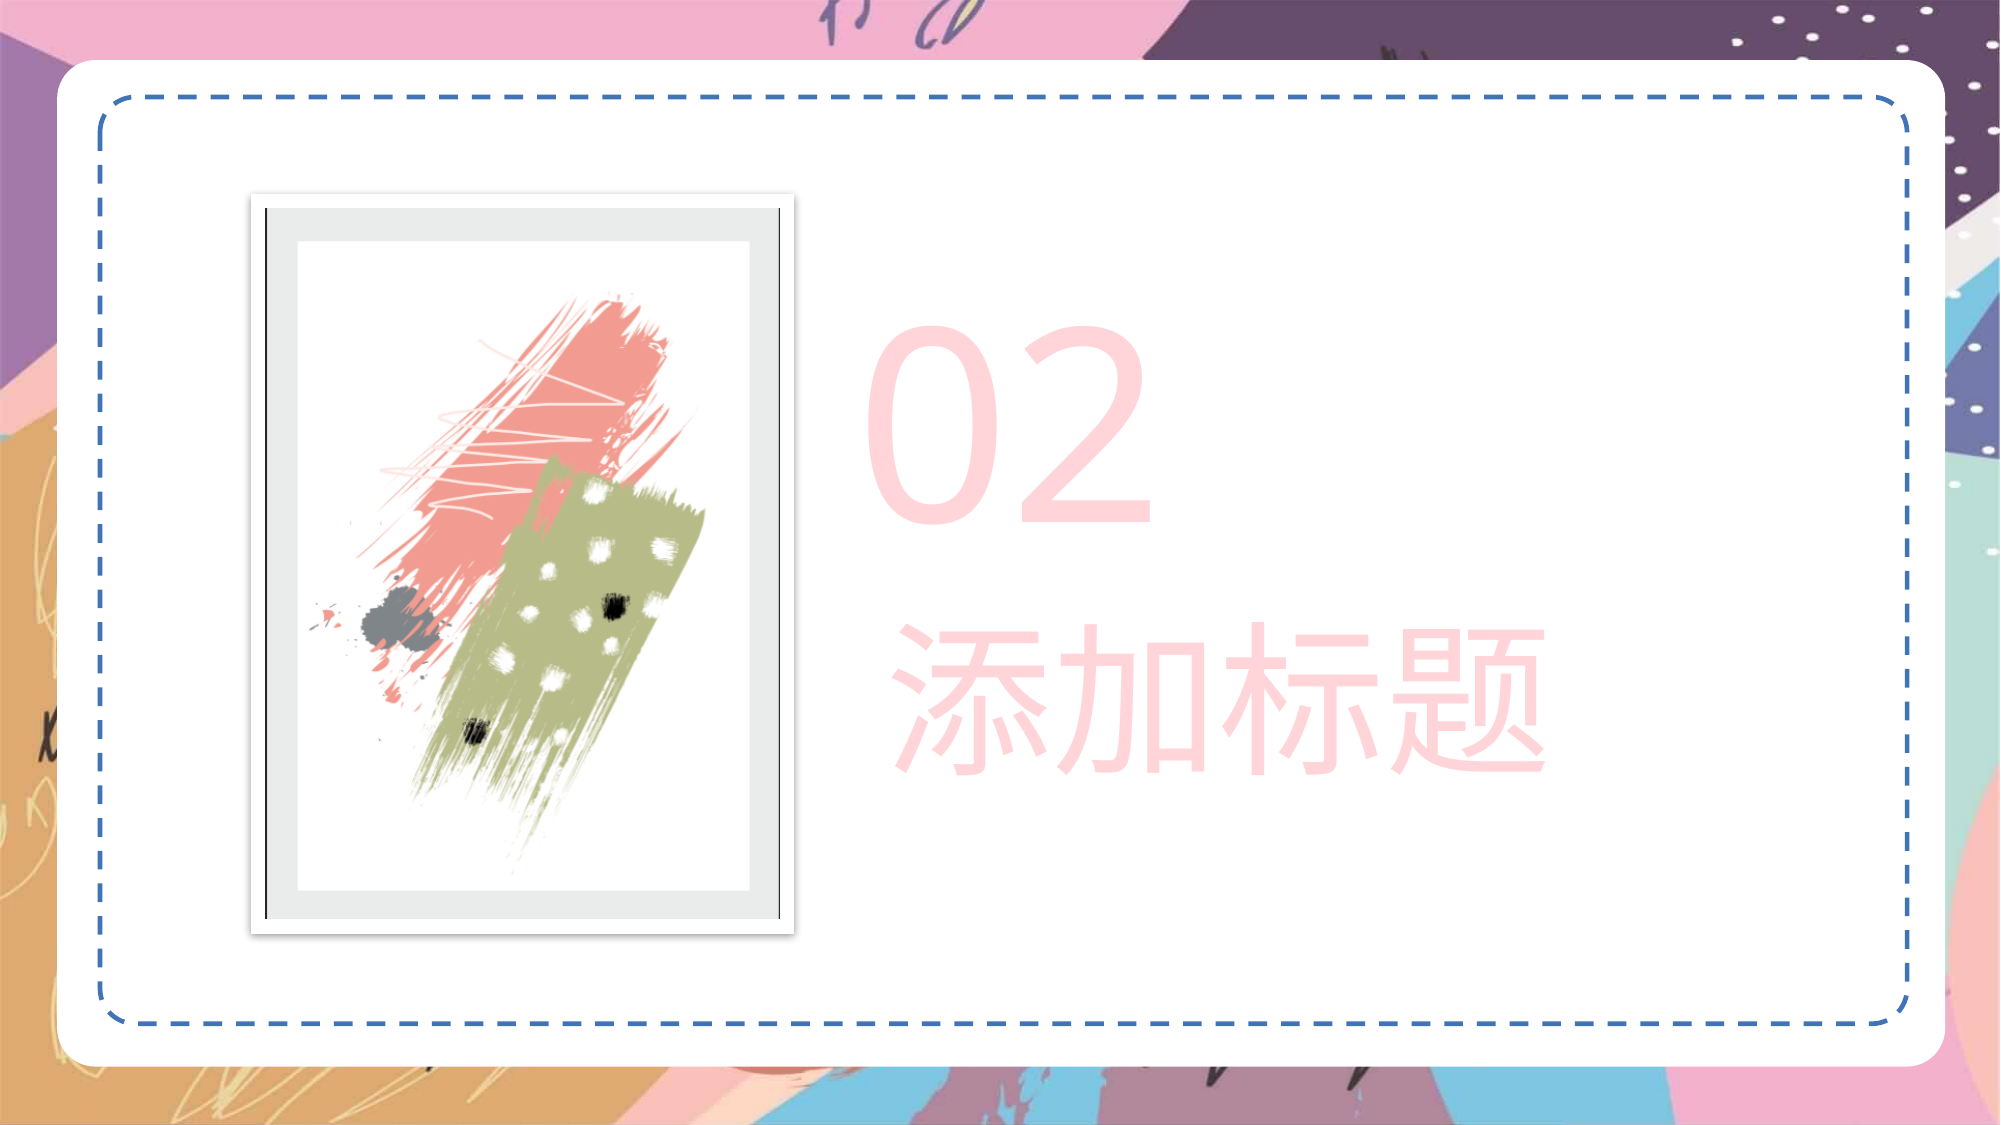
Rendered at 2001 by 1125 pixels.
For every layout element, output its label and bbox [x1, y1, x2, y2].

text_box [57, 60, 1946, 1067]
picture [0, 0, 2000, 1125]
